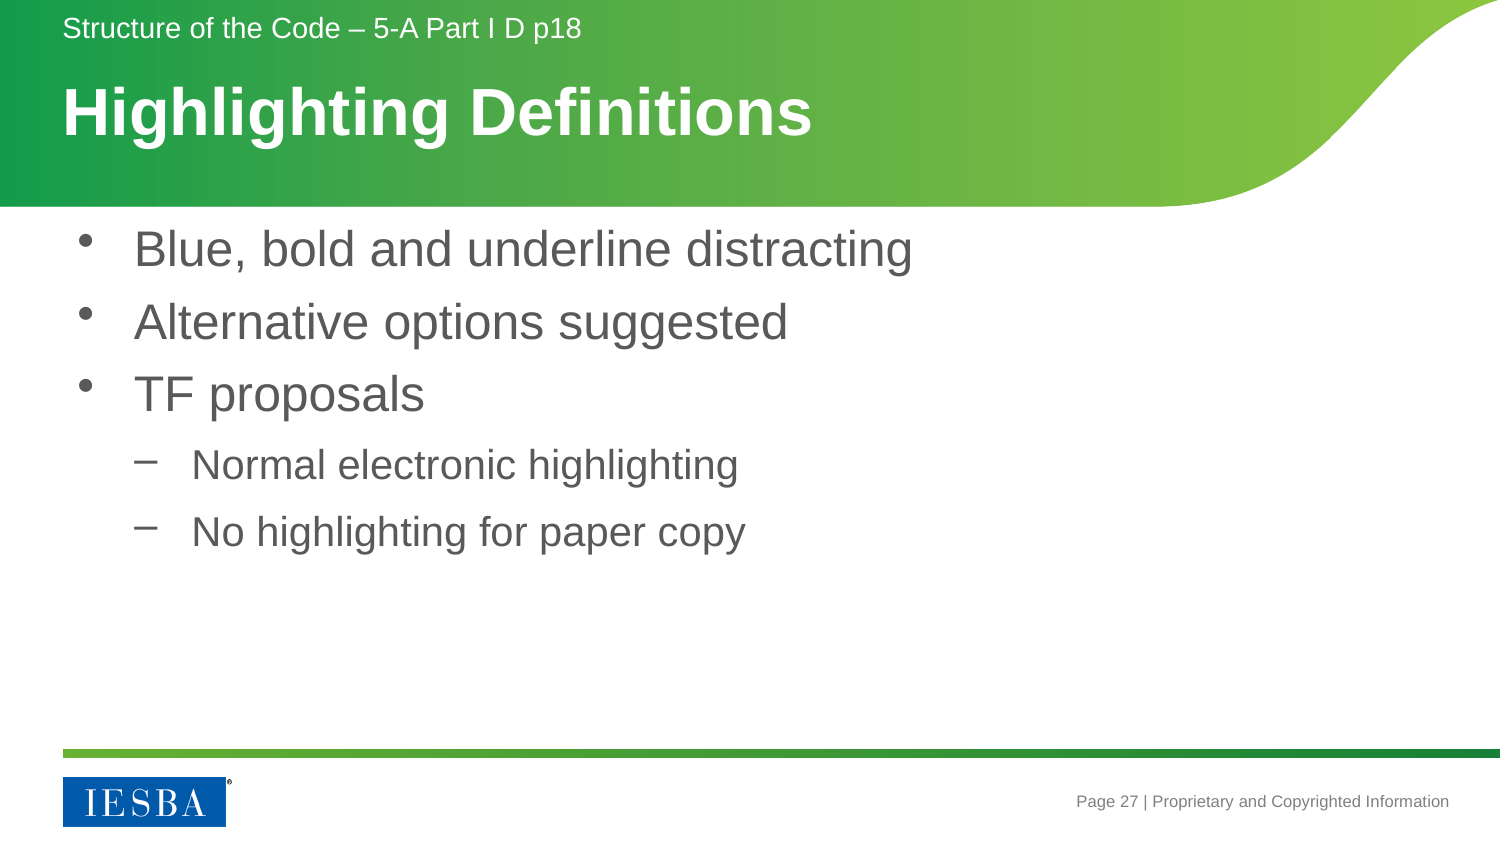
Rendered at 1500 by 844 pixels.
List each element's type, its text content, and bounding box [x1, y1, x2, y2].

list Blue, bold and underline distracting Alternative options suggested TF proposals Normal electronic highlighting No highlighting for paper copy [62, 209, 1450, 747]
picture [63, 777, 232, 827]
title Highlighting Definitions [62, 75, 1275, 142]
subtitle Structure of the Code – 5-A Part I D p18 [62, 9, 650, 47]
picture [0, 0, 1500, 207]
